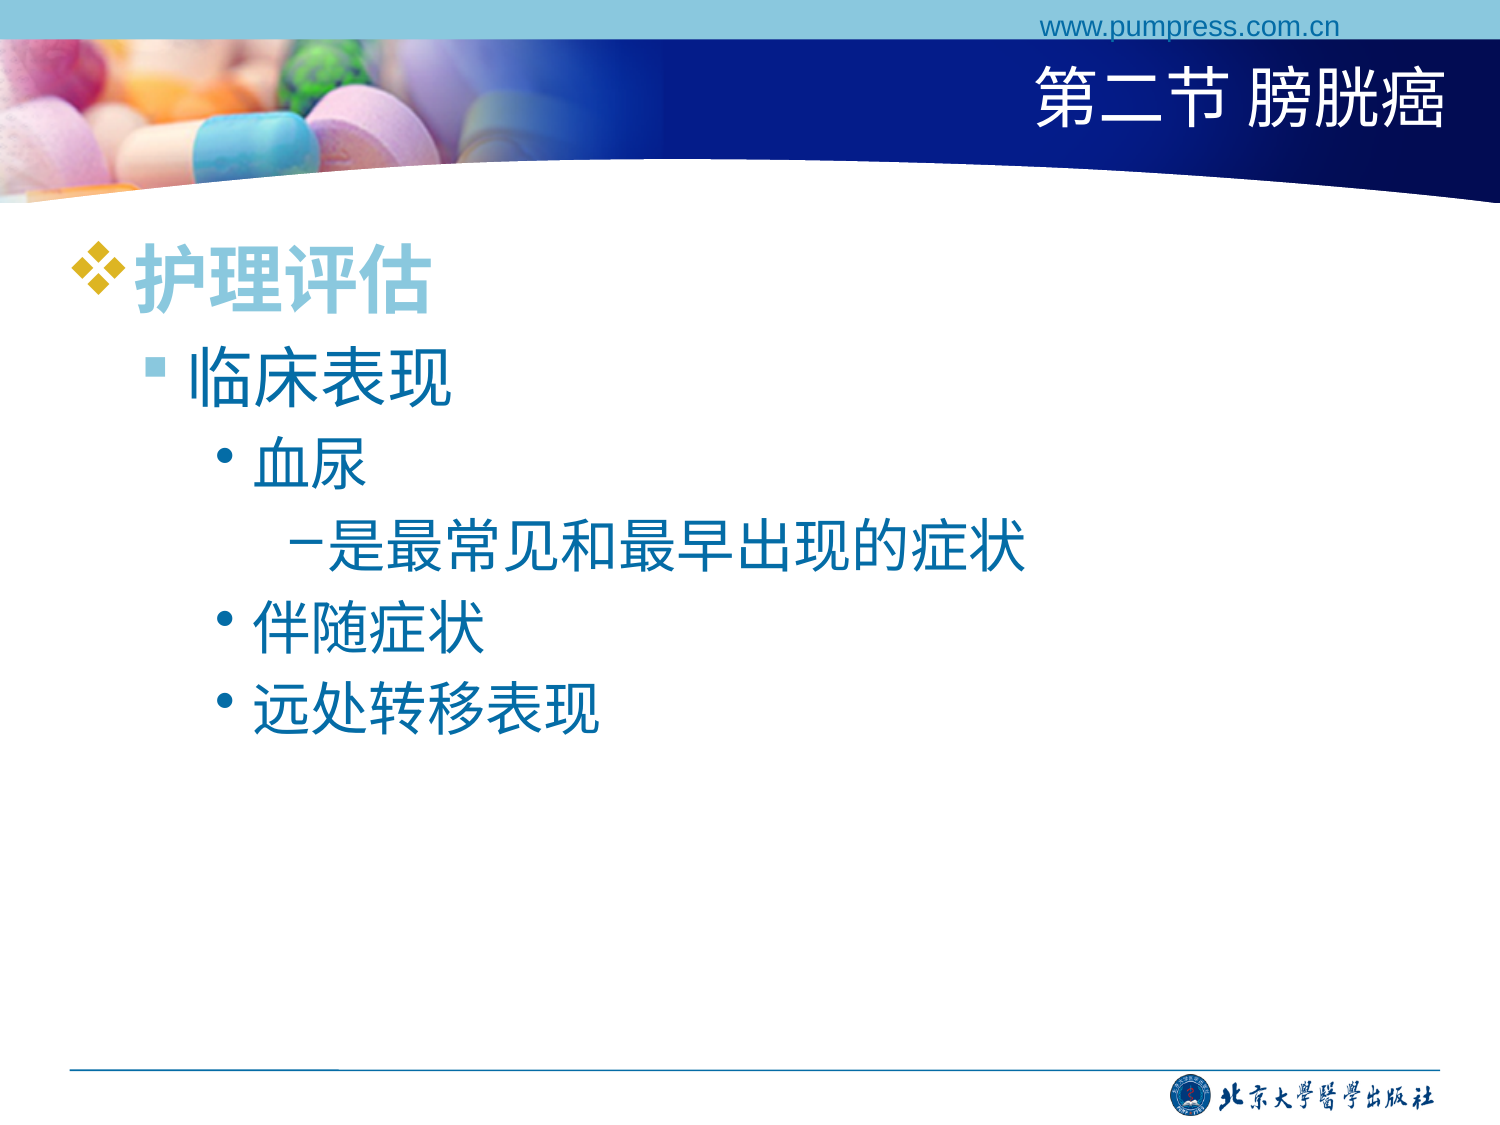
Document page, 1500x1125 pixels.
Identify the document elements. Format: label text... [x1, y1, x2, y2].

title 第二节 膀胱癌 [137, 49, 1463, 143]
picture [1170, 1074, 1436, 1118]
slide_number www.pumpress.com.cn [1025, 0, 1463, 38]
list 护理评估 临床表现 血尿 是最常见和最早出现的症状 伴随症状 远处转移表现 [49, 224, 1463, 1026]
picture [0, 40, 1500, 203]
